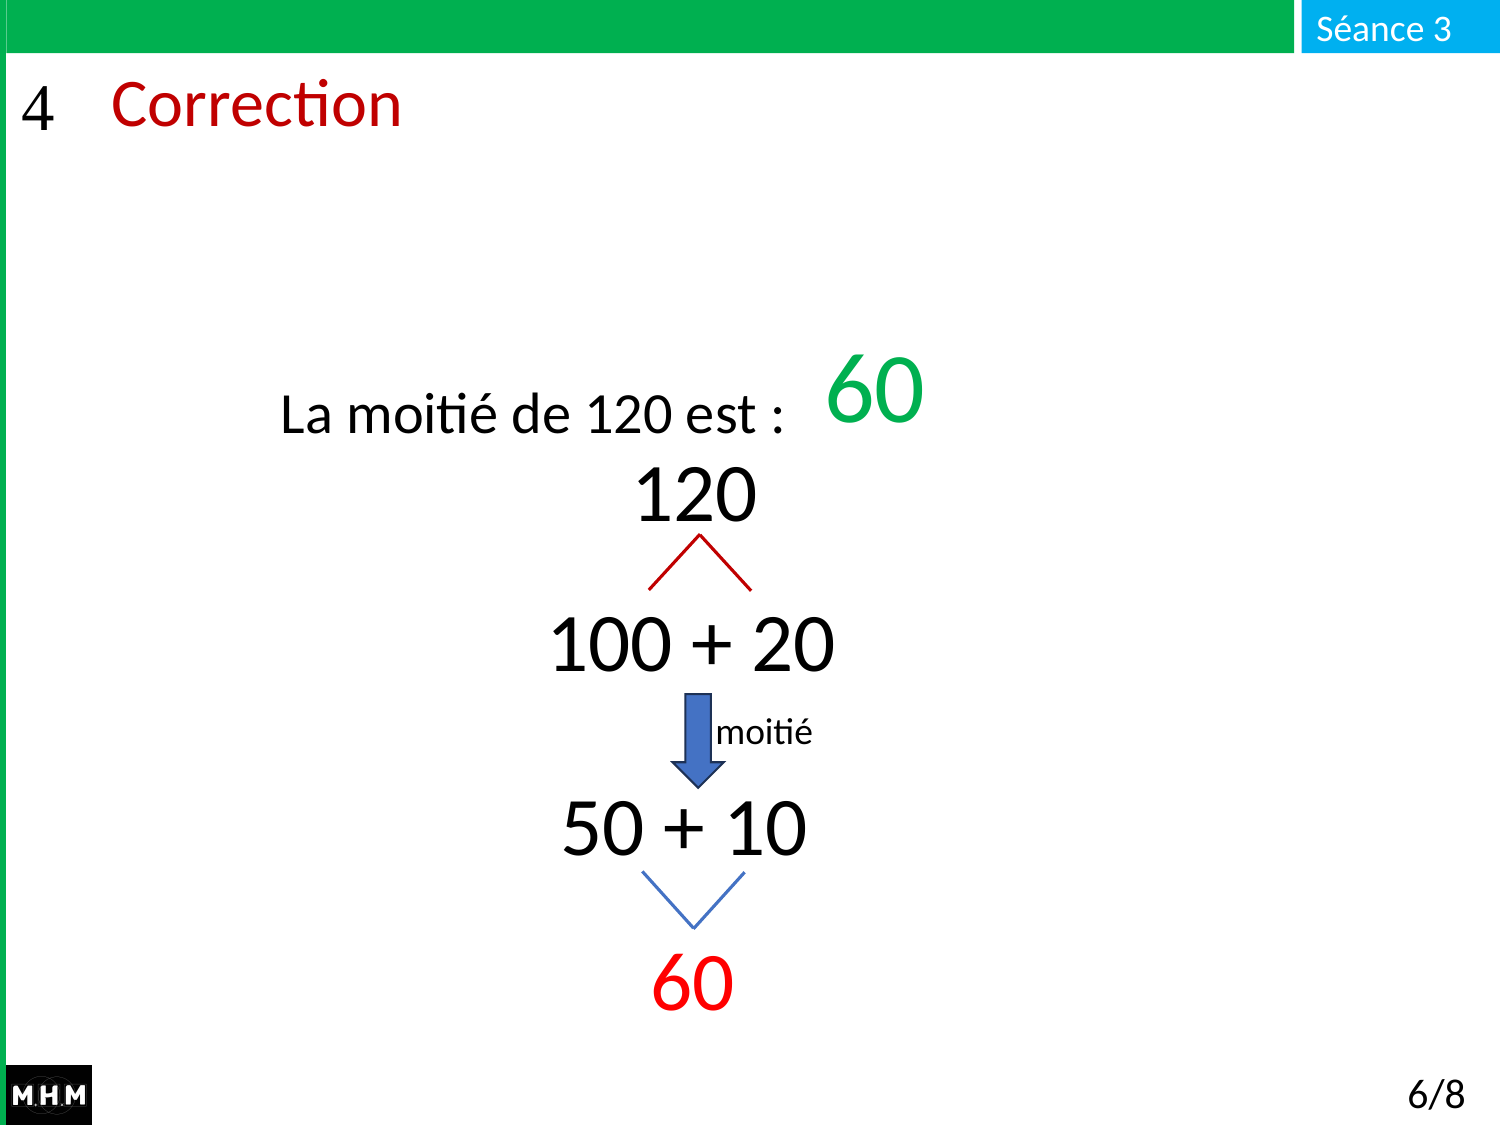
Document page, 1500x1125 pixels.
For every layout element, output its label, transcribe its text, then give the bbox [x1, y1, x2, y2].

text_box 120 [611, 430, 778, 546]
text_box 60 [608, 919, 778, 1035]
text_box 100 + 20 [331, 581, 1051, 696]
title Correction [96, 60, 1391, 150]
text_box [642, 871, 745, 929]
text_box 50 + 10 [324, 764, 1044, 879]
text_box 60 [799, 314, 951, 450]
list 6/8 [1373, 1064, 1500, 1125]
text_box La moitié de 120 est : … [266, 297, 875, 498]
text_box [670, 696, 727, 764]
picture [6, 1065, 92, 1125]
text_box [648, 534, 752, 591]
text_box moitié [700, 699, 961, 760]
